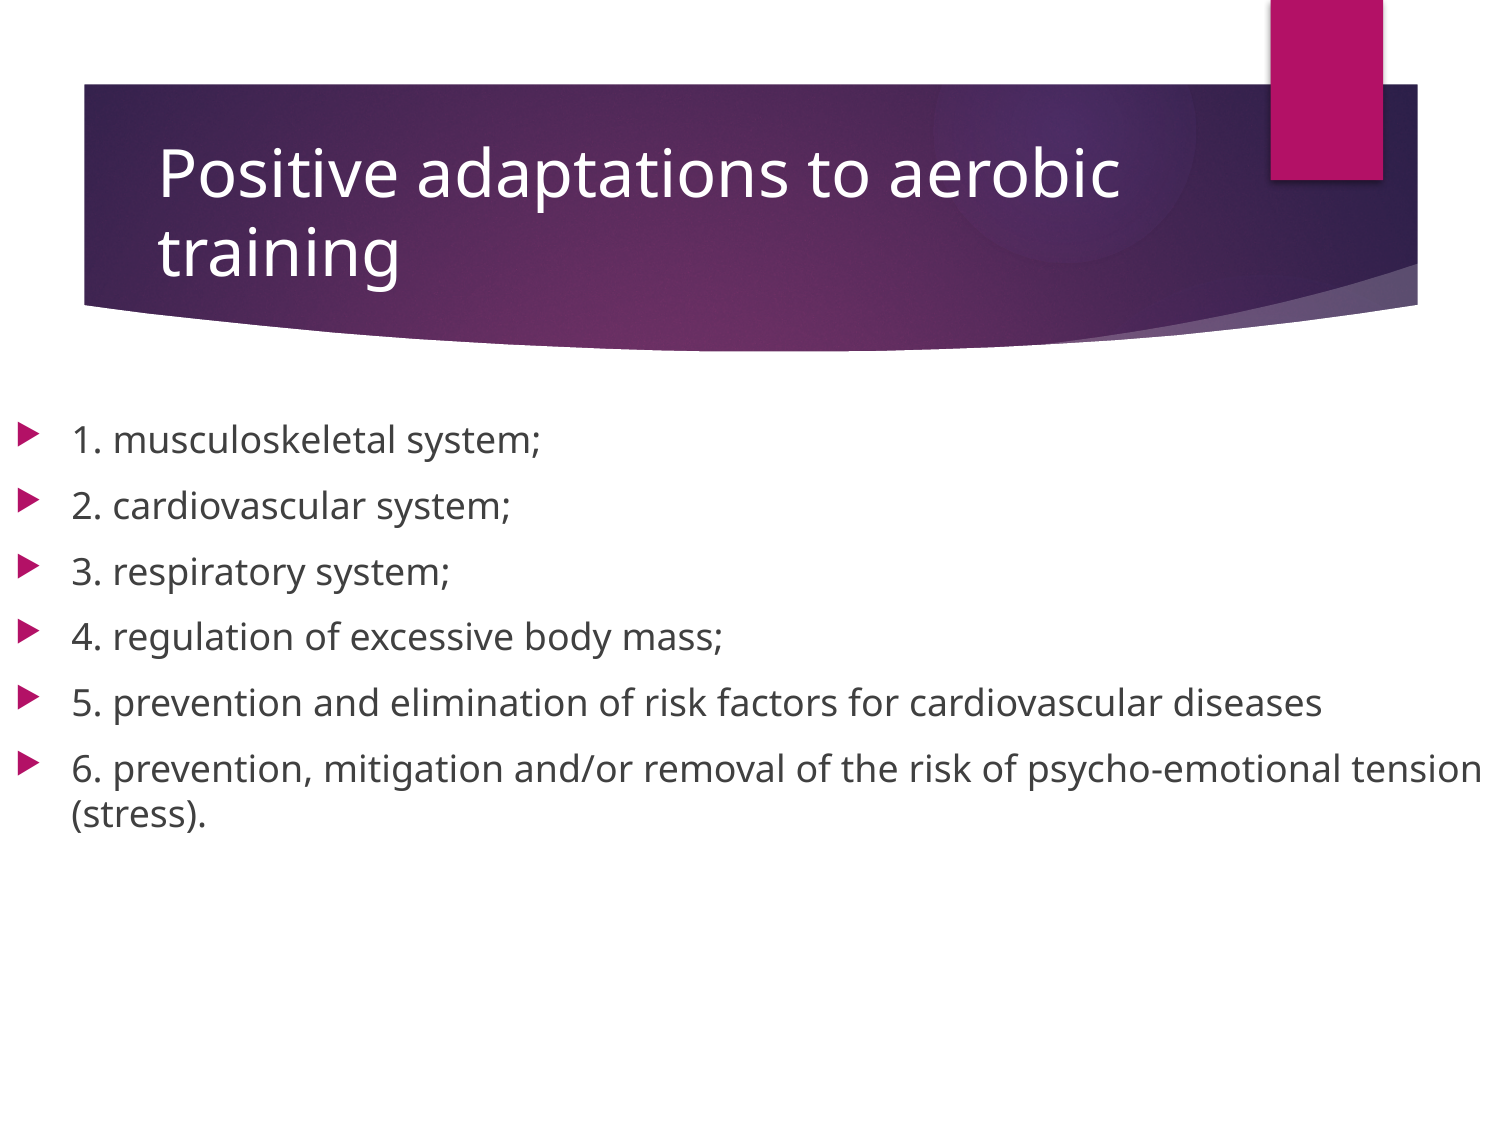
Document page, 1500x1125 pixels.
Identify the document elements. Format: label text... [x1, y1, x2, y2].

list 1. musculoskeletal system; 2. cardiovascular system; 3. respiratory system; 4. regulation of excessive body mass; 5. prevention and elimination of risk factors for cardiovascular diseases 6. prevention, mitigation and/or removal of the risk of psycho-emotional tension (stress). [0, 408, 1500, 1125]
title Positive adaptations to aerobic training [142, 152, 1183, 269]
